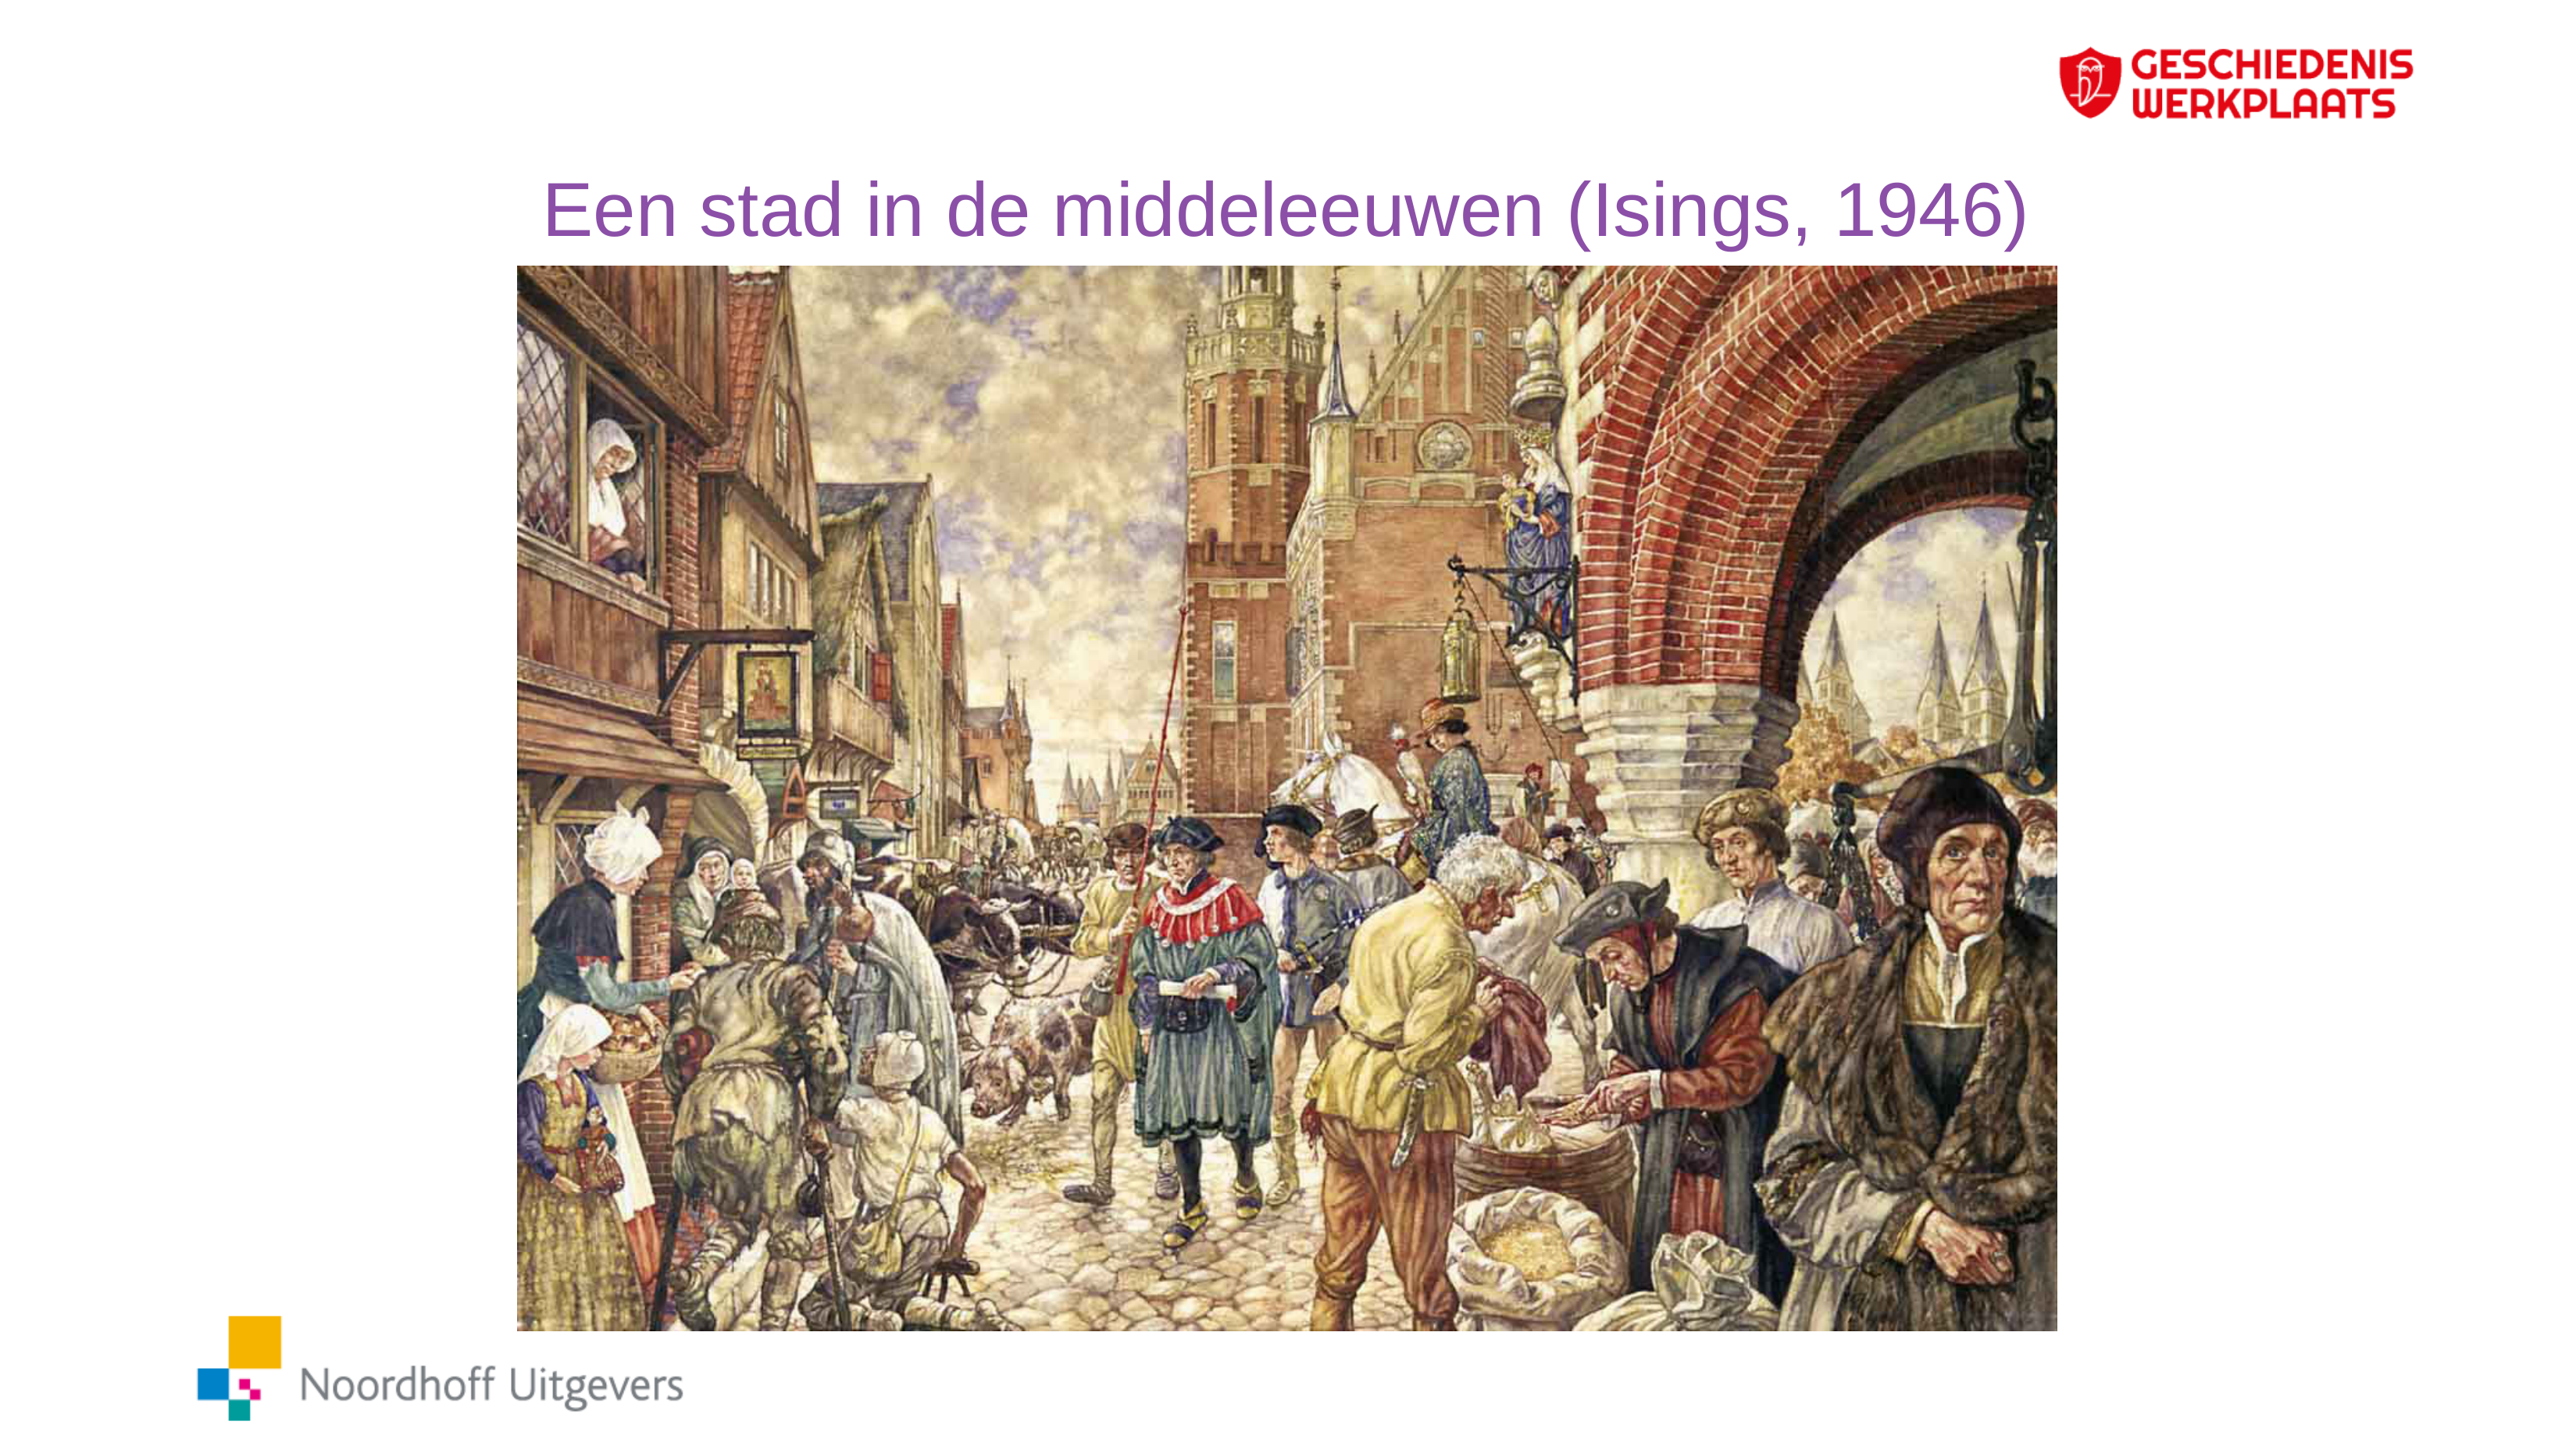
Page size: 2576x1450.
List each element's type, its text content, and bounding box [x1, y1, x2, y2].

picture [1610, 0, 2576, 161]
title Een stad in de middeleeuwen (Isings, 1946) [159, 159, 2416, 266]
picture [159, 266, 2057, 1449]
